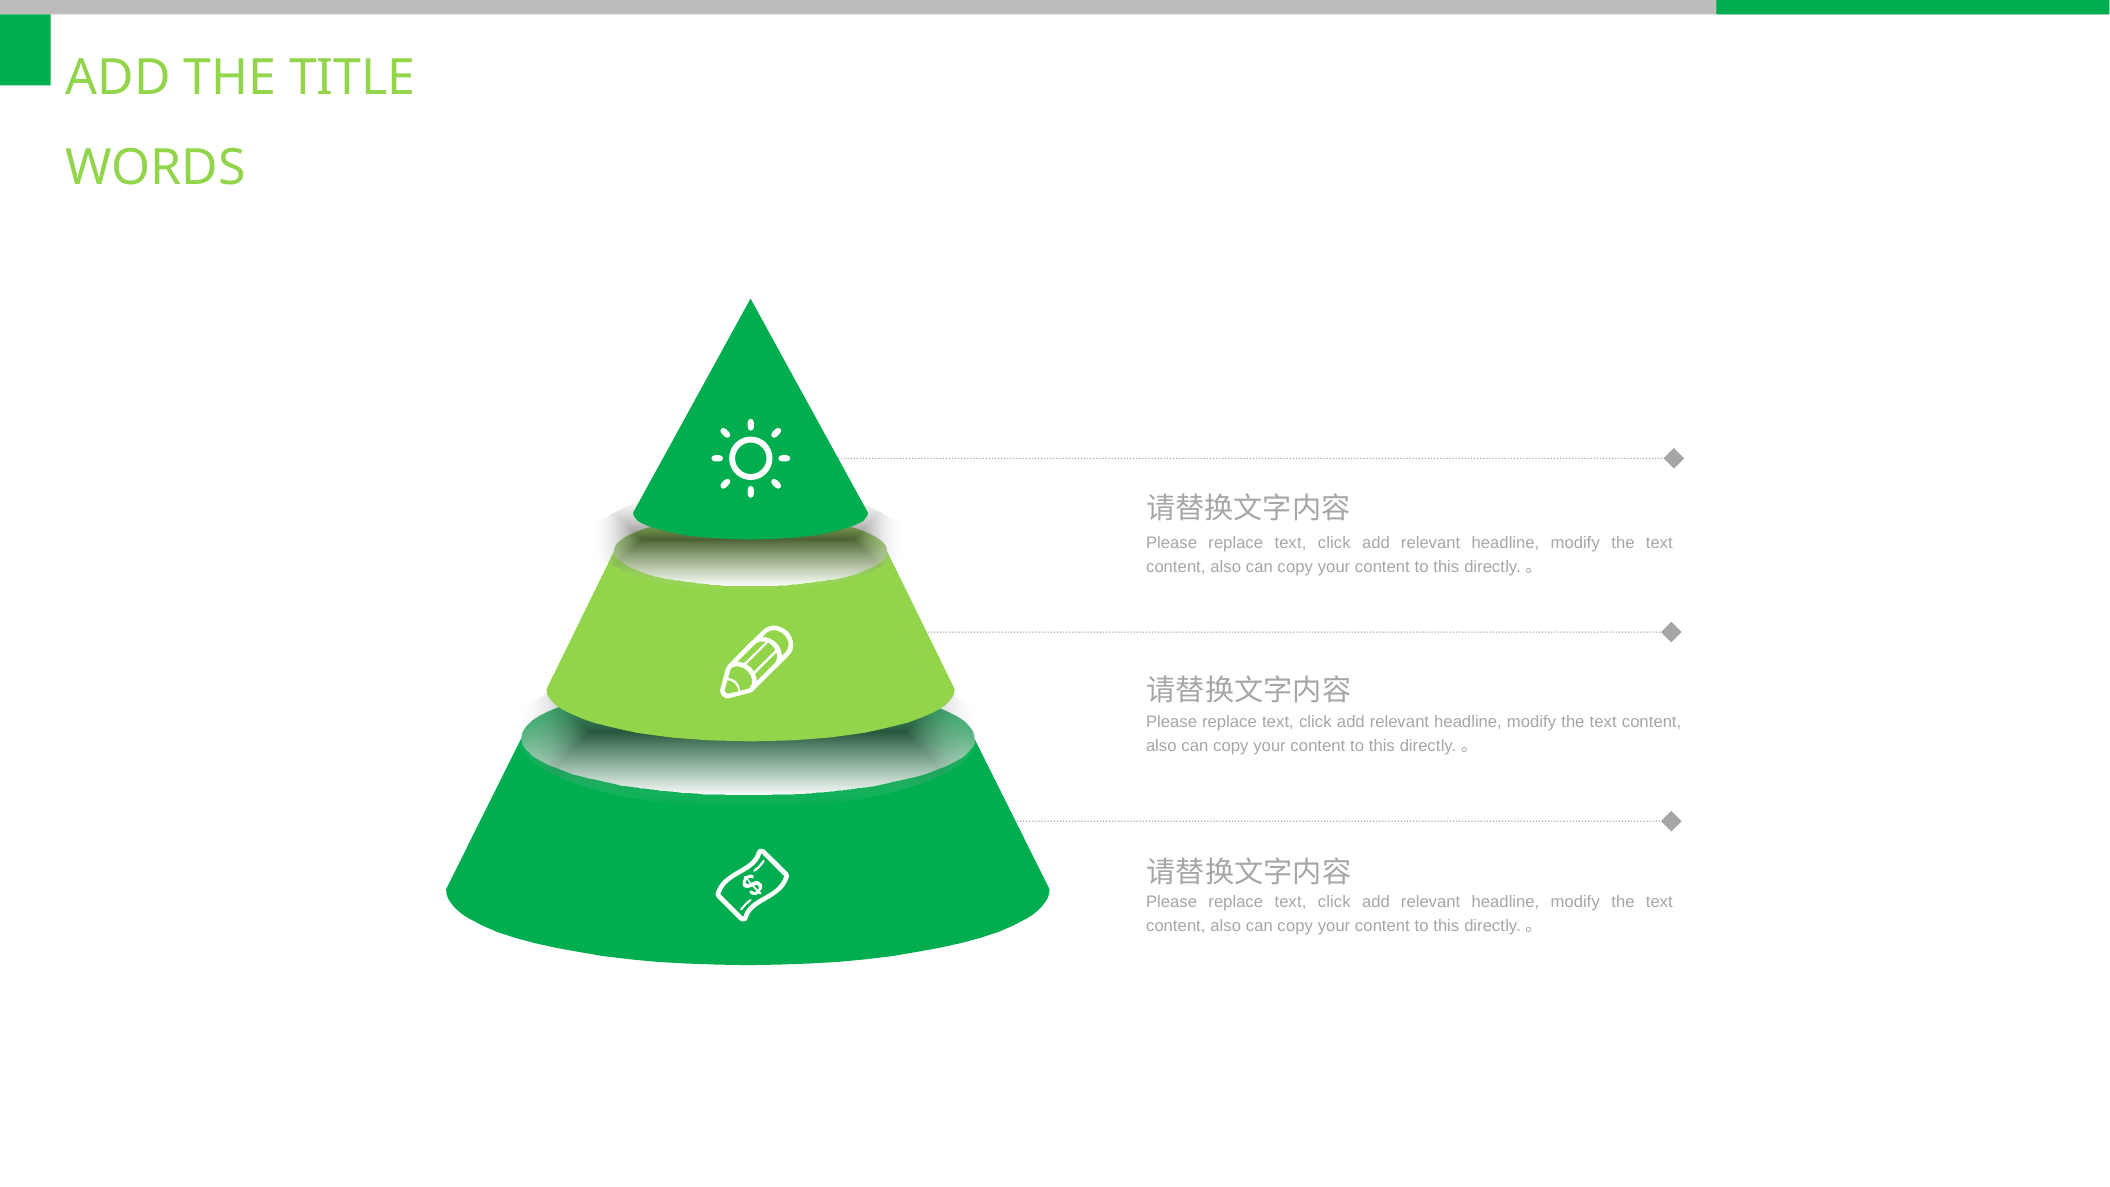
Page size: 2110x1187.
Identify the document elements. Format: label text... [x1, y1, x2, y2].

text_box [715, 848, 790, 922]
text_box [445, 656, 1050, 966]
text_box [546, 487, 955, 742]
text_box [771, 427, 782, 438]
text_box [729, 436, 773, 480]
text_box 请替换文字内容 [1146, 846, 1352, 889]
text_box Please replace text, click add relevant headline, modify the text content, also can copy your content to this directly.。 [1146, 886, 1674, 935]
text_box ADD THE TITLE WORDS [50, 7, 583, 202]
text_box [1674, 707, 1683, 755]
text_box [647, 298, 838, 487]
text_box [747, 458, 1674, 822]
text_box [747, 418, 754, 431]
text_box [711, 455, 724, 462]
text_box [720, 427, 731, 438]
text_box [720, 478, 731, 487]
